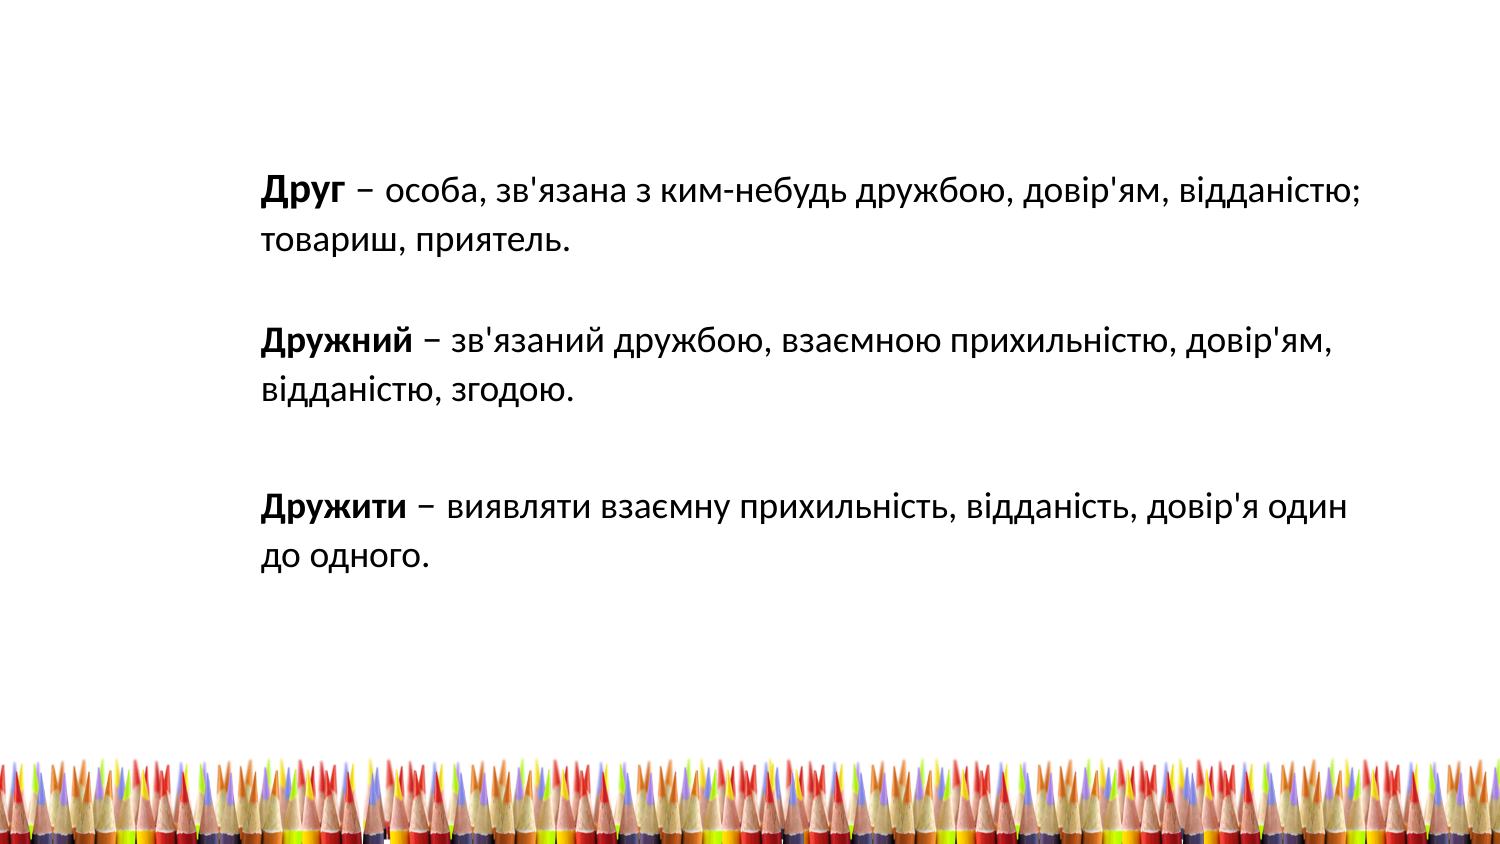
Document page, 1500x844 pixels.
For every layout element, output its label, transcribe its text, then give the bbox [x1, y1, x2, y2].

picture [0, 756, 1500, 844]
text_box Друг – особа, зв'язана з ким-небудь дружбою, довір'ям, відданістю; товариш, приятель. Дружний – зв'язаний дружбою, взаємною прихильністю, довір'ям, відданістю, згодою. Дружити – виявляти взаємну прихильність, відданість, довір'я один до одного. [171, 150, 1388, 583]
